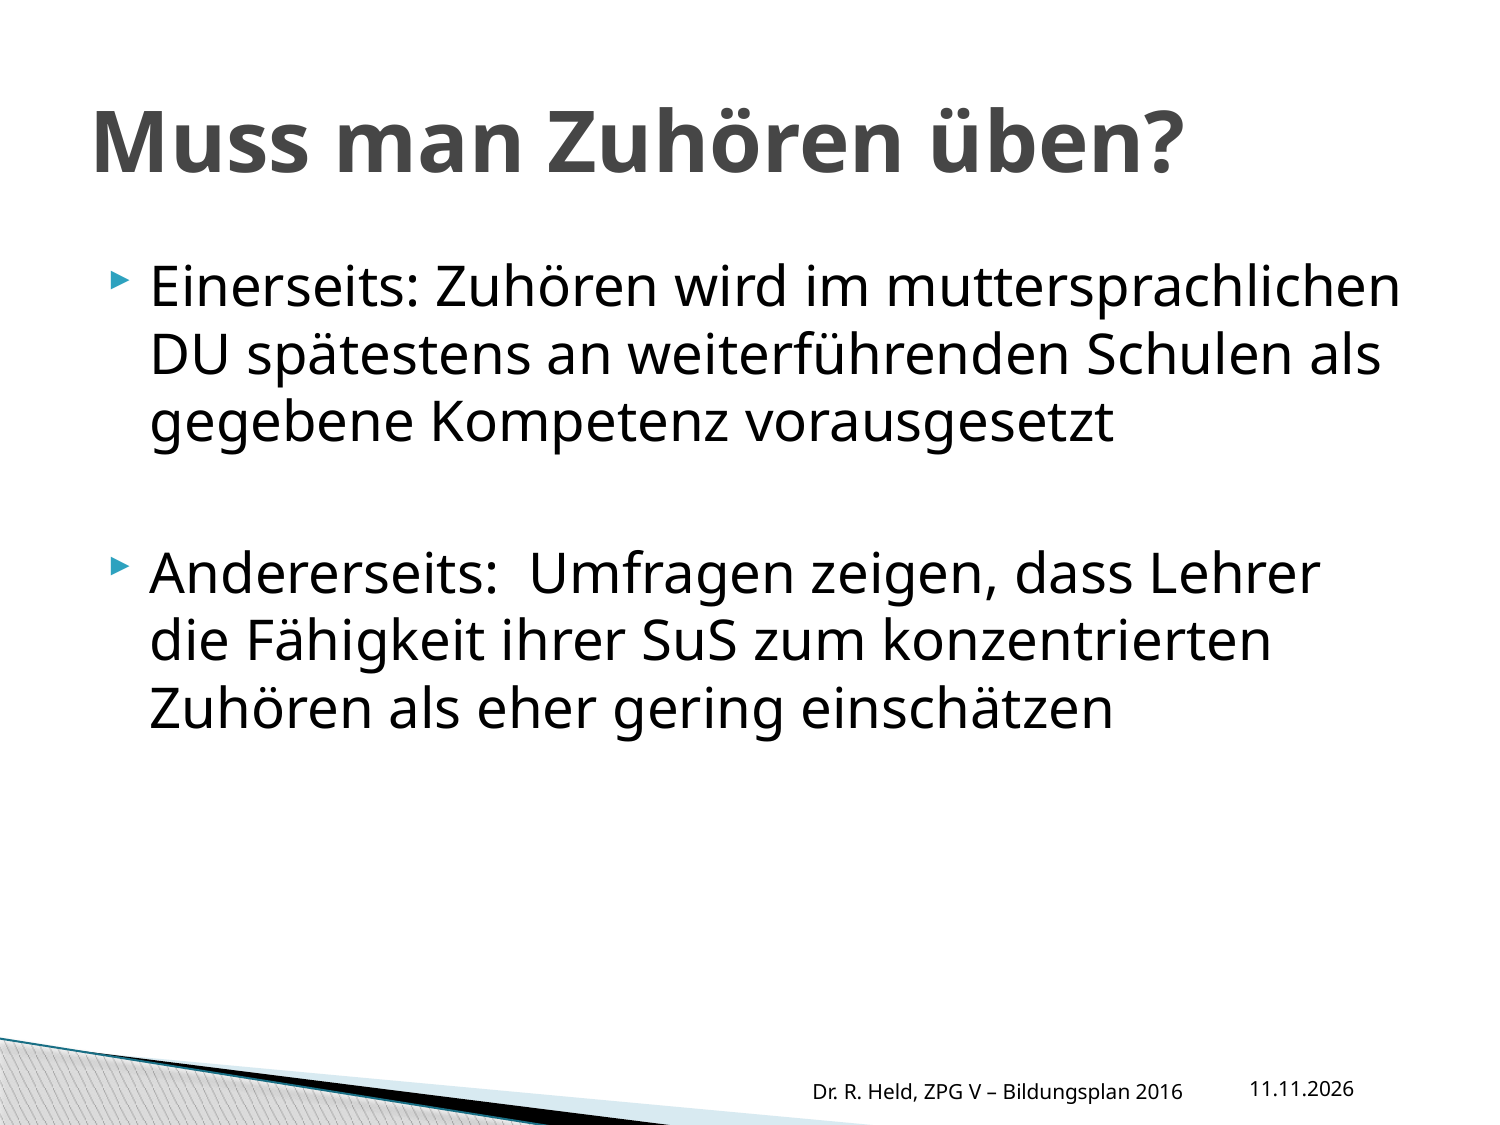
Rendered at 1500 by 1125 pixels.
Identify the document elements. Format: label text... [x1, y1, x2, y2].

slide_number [1235, 1051, 1400, 1112]
title Muss man Zuhören üben? [75, 45, 1425, 233]
list Einerseits: Zuhören wird im muttersprachlichen DU spätestens an weiterführenden Schulen als gegebene Kompetenz vorausgesetzt Andererseits: Umfragen zeigen, dass Lehrer die Fähigkeit ihrer SuS zum konzentrierten Zuhören als eher gering einschätzen [75, 243, 1425, 986]
footer Dr. R. Held, ZPG V – Bildungsplan 2016 [797, 1051, 1235, 1112]
